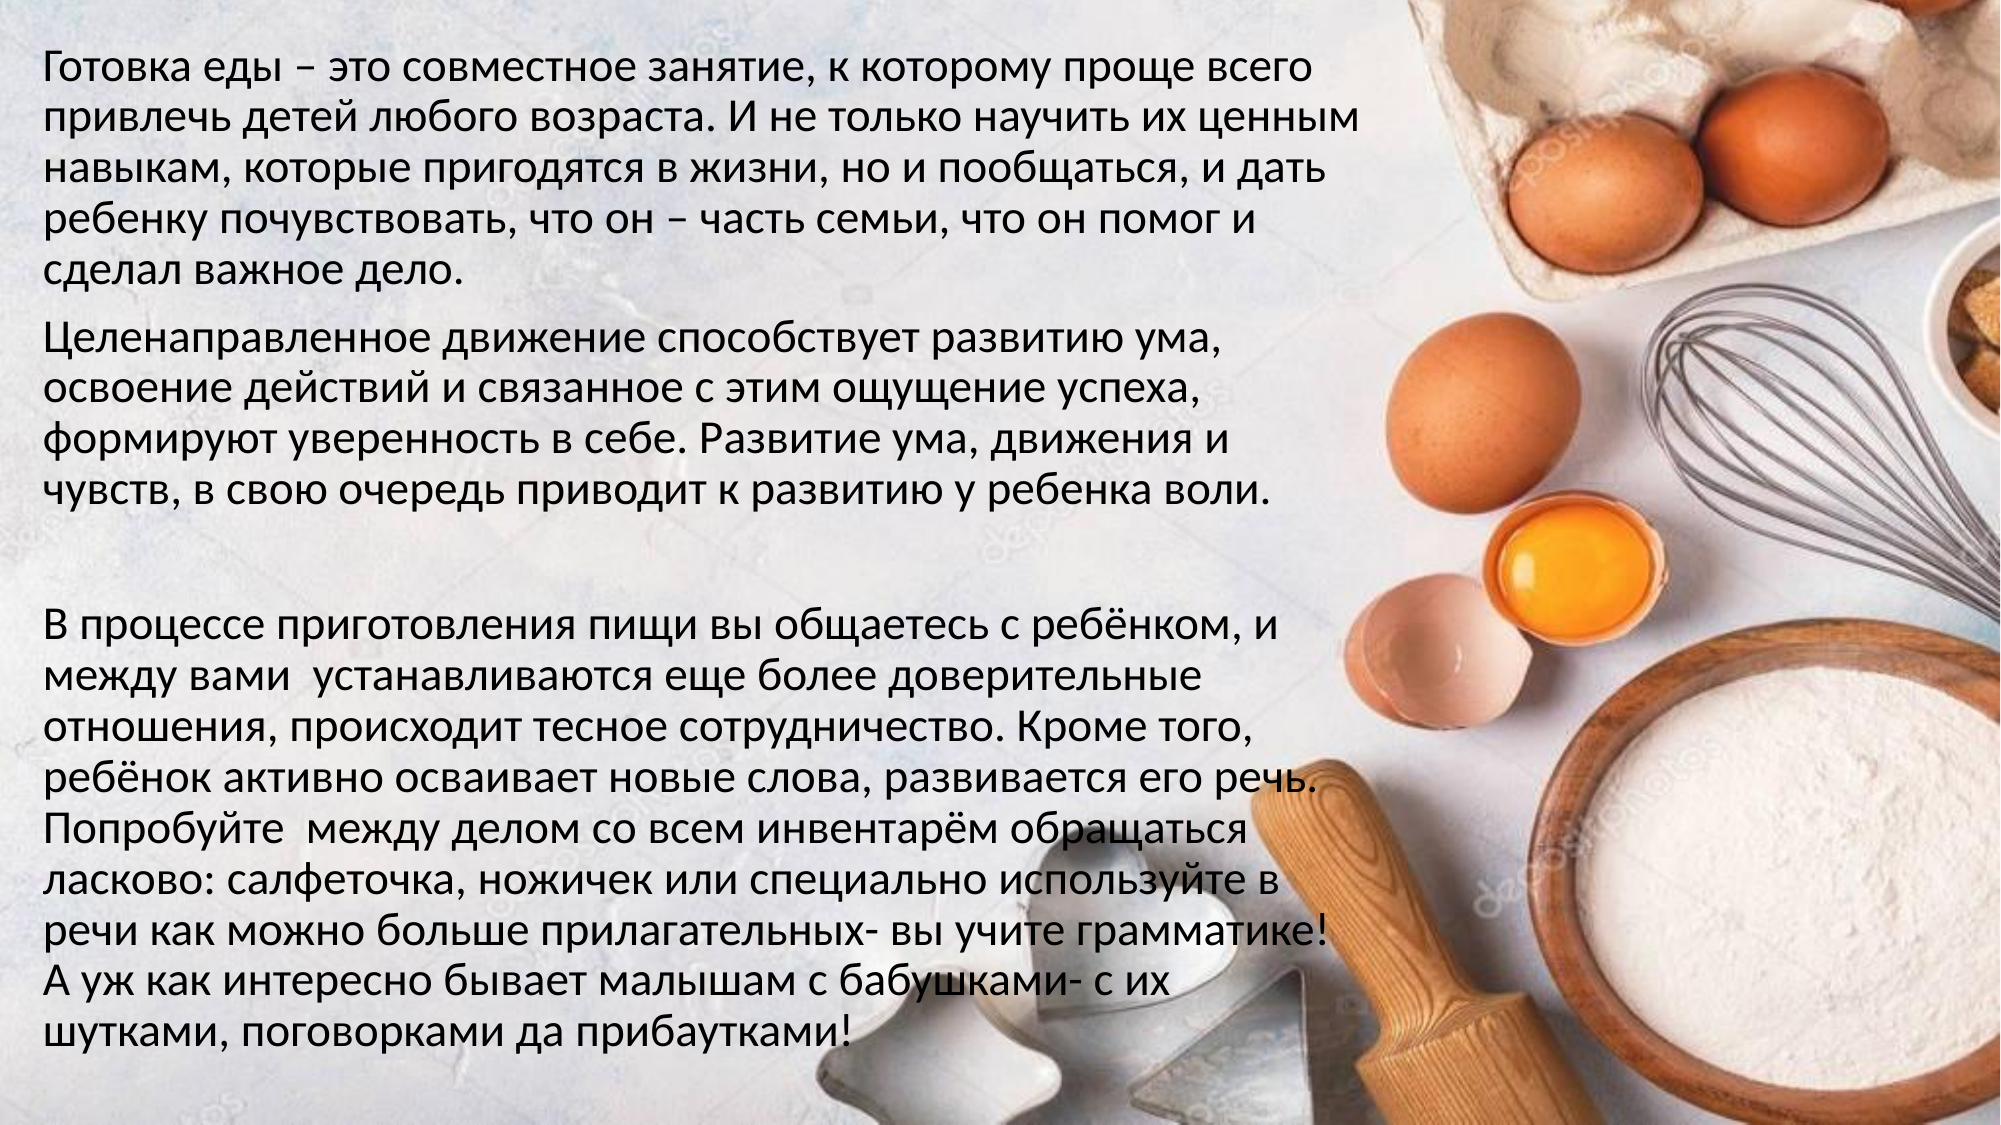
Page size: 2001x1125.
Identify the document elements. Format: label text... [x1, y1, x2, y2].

picture [0, 0, 2001, 1125]
list Готовка еды – это совместное занятие, к которому проще всего привлечь детей любого возраста. И не только научить их ценным навыкам, которые пригодятся в жизни, но и пообщаться, и дать ребенку почувствовать, что он – часть семьи, что он помог и сделал важное дело. Целенаправленное движение способствует развитию ума, освоение действий и связанное с этим ощущение успеха, формируют уверенность в себе. Развитие ума, движения и чувств, в свою очередь приводит к развитию у ребенка воли. В процессе приготовления пищи вы общаетесь с ребёнком, и между вами устанавливаются еще более доверительные отношения, происходит тесное сотрудничество. Кроме того, ребёнок активно осваивает новые слова, развивается его речь. Попробуйте между делом со всем инвентарём обращаться ласково: салфеточка, ножичек или специально используйте в речи как можно больше прилагательных- вы учите грамматике! А уж как интересно бывает малышам с бабушками- с их шутками, поговорками да прибаутками! [27, 32, 1379, 1089]
